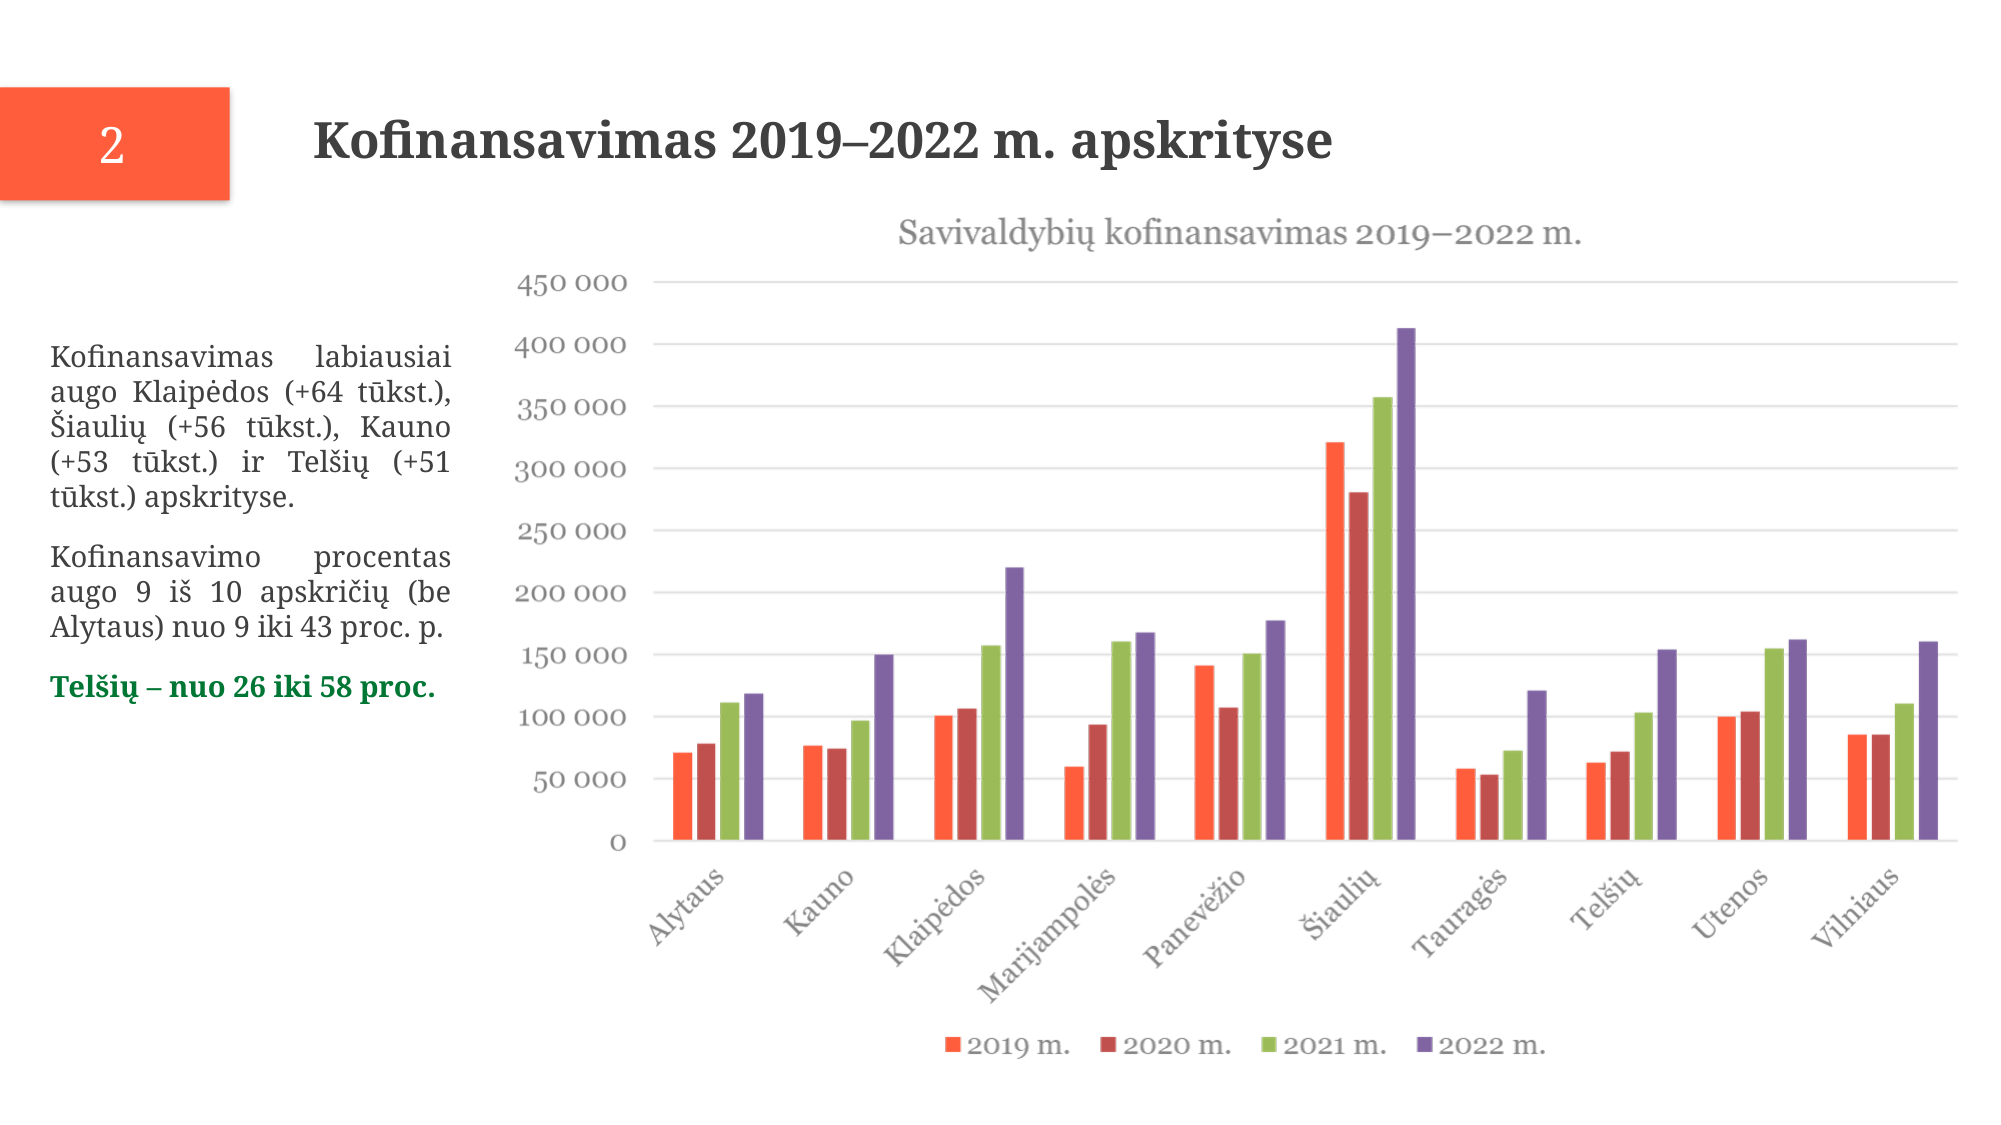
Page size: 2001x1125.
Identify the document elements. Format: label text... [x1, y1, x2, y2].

picture [499, 196, 1981, 1081]
title Kofinansavimas 2019–2022 m. apskrityse [298, 45, 1842, 233]
list 2 [0, 106, 225, 198]
text_box Kofinansavimas labiausiai augo Klaipėdos (+64 tūkst.), Šiaulių (+56 tūkst.), Kauno (+53 tūkst.) ir Telšių (+51 tūkst.) apskrityse. Kofinansavimo procentas augo 9 iš 10 apskričių (be Alytaus) nuo 9 iki 43 proc. p. Telšių – nuo 26 iki 58 proc. [35, 330, 467, 711]
